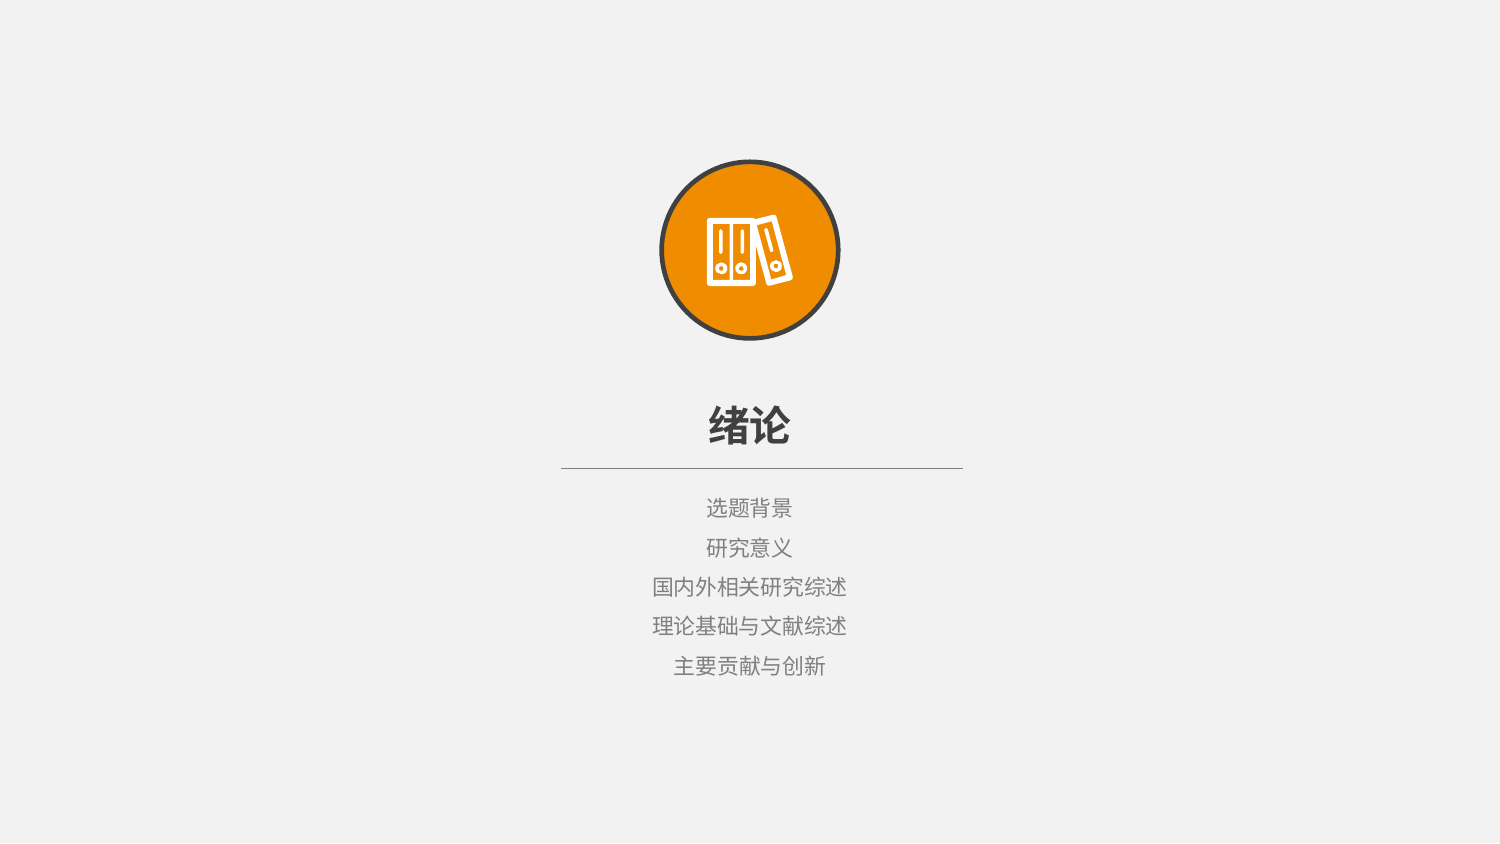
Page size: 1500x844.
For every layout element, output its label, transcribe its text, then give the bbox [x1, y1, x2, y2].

text_box [659, 159, 841, 341]
text_box 选题背景 研究意义 国内外相关研究综述 理论基础与文献综述 主要贡献与创新 [637, 478, 863, 686]
text_box [706, 214, 793, 287]
text_box 绪论 [693, 391, 807, 457]
